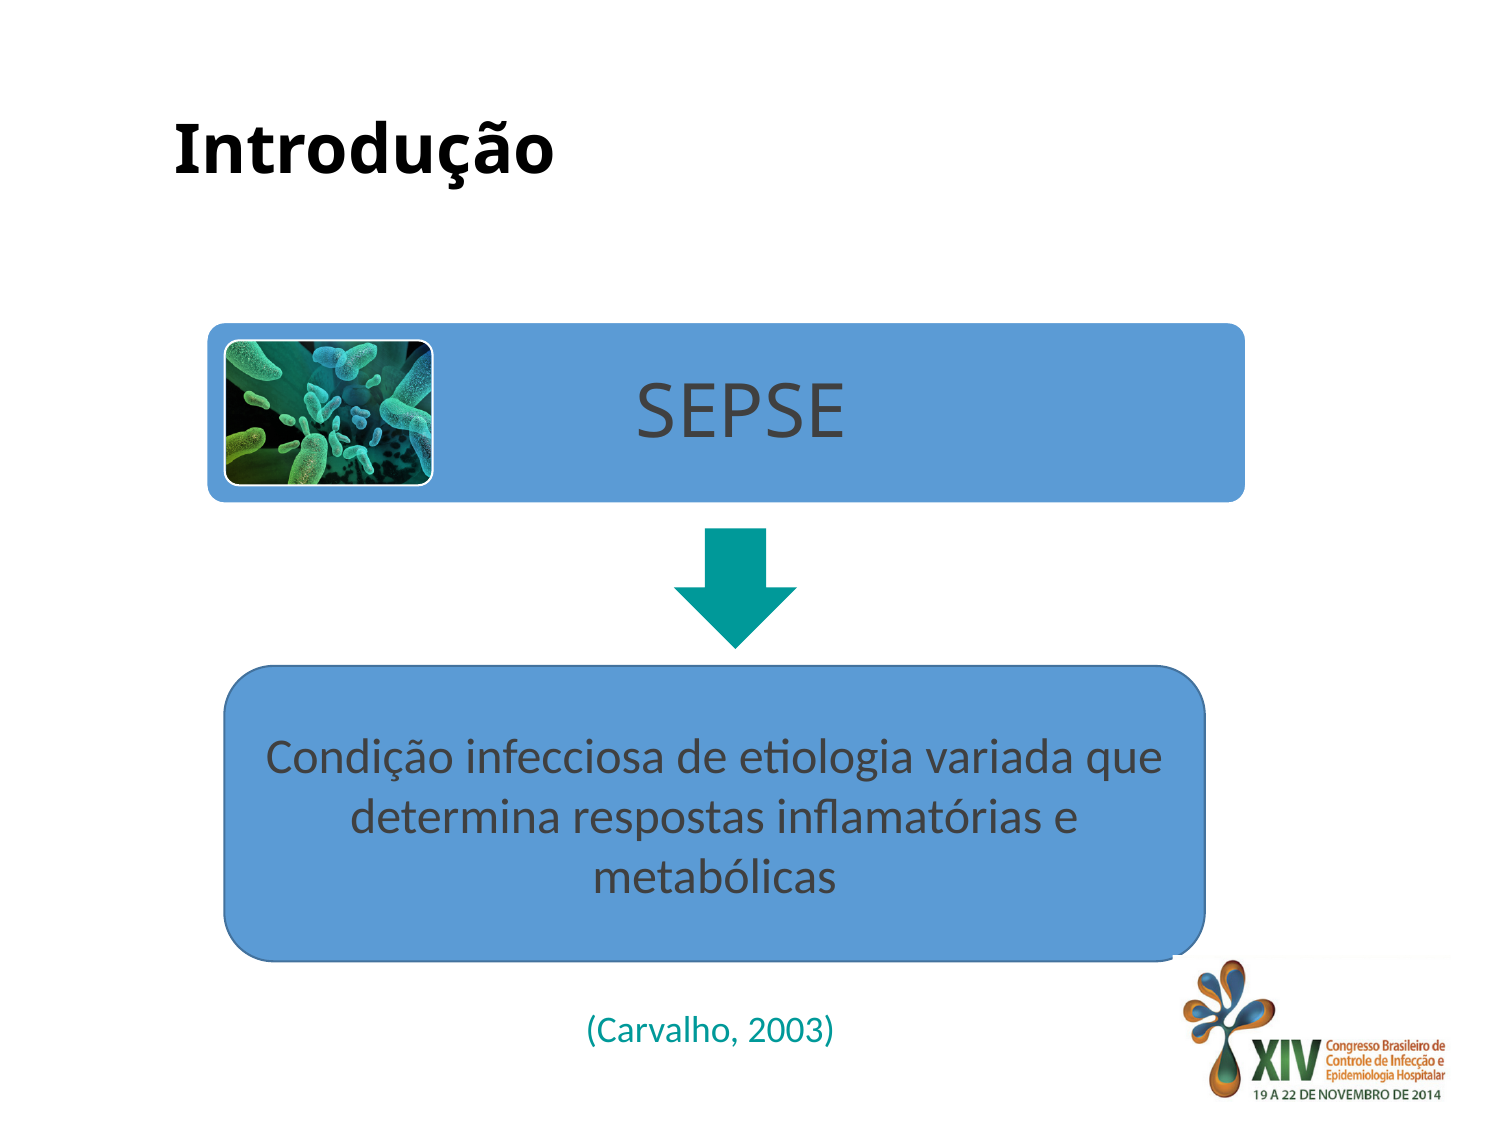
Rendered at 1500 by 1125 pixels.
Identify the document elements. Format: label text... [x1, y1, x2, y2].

text_box Condição infecciosa de etiologia variada que determina respostas inflamatórias e metabólicas [223, 664, 1206, 963]
text_box (Carvalho, 2003) [570, 997, 859, 1058]
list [206, 322, 1247, 504]
picture [1172, 955, 1451, 1102]
text_box [673, 528, 798, 650]
title Introdução [159, 57, 1312, 246]
